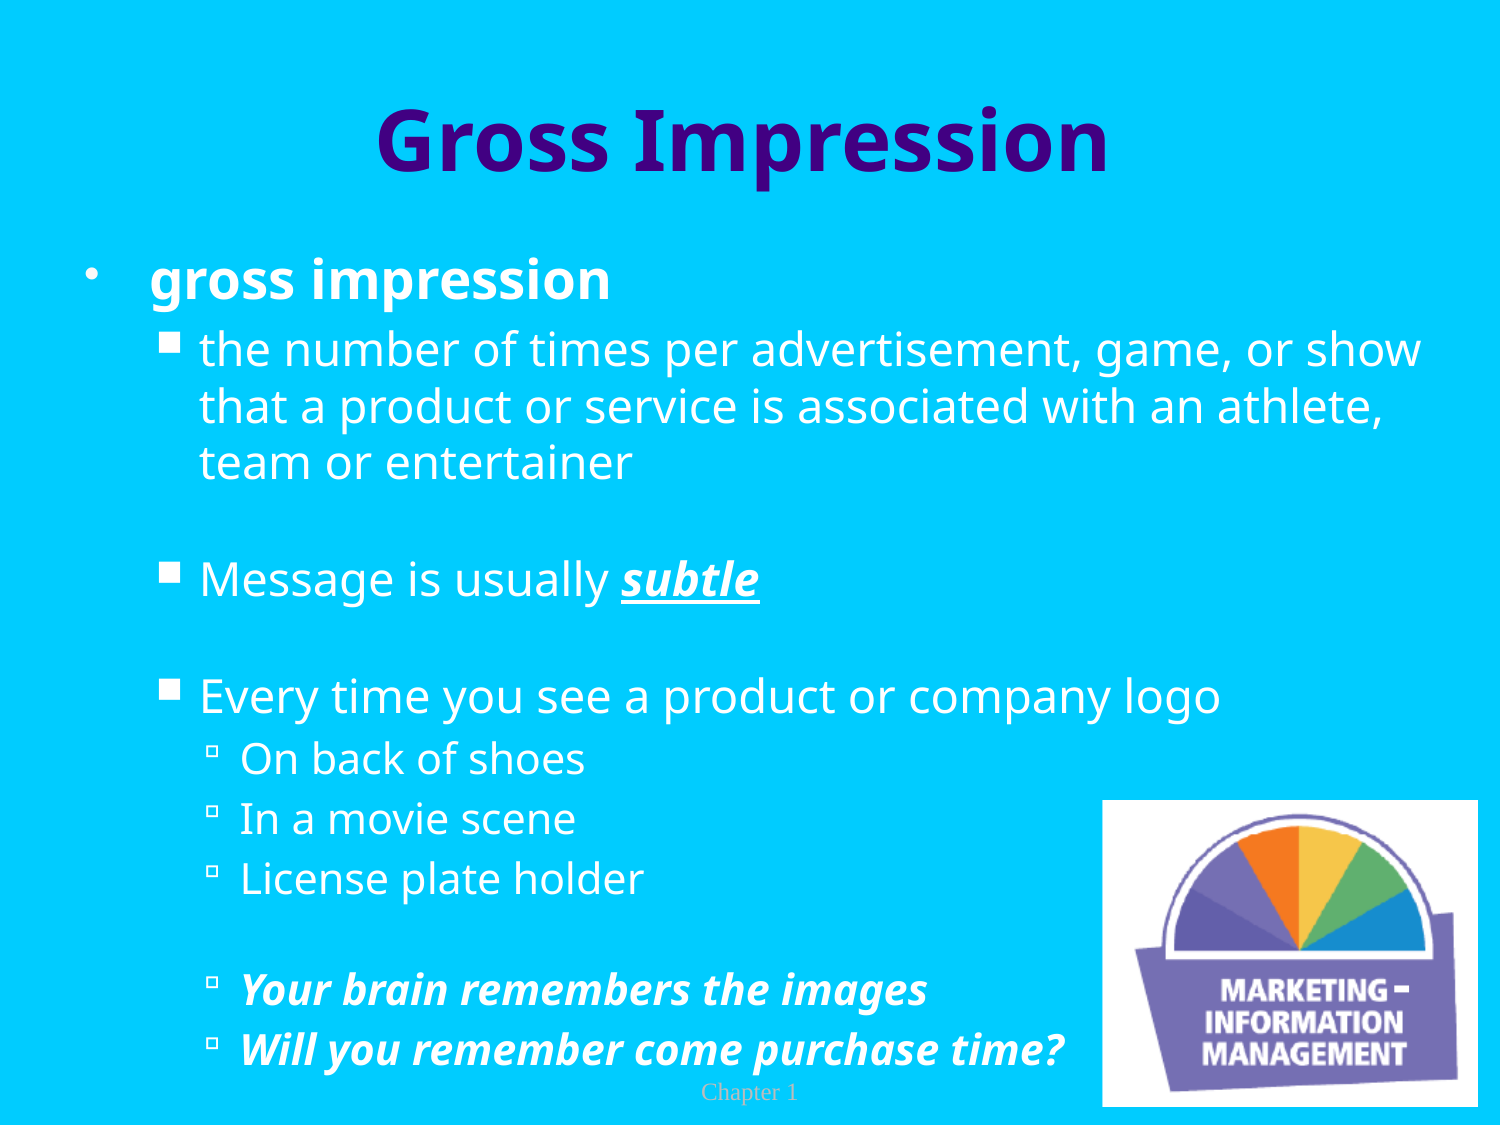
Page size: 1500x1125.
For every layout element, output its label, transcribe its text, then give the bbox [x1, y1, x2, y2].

list gross impression the number of times per advertisement, game, or show that a product or service is associated with an athlete, team or entertainer Message is usually subtle Every time you see a product or company logo On back of shoes In a movie scene License plate holder Your brain remembers the images Will you remember come purchase time? [50, 237, 1450, 1088]
title Gross Impression [50, 37, 1438, 237]
picture [1103, 801, 1477, 1106]
footer Chapter 1 [512, 1052, 988, 1113]
